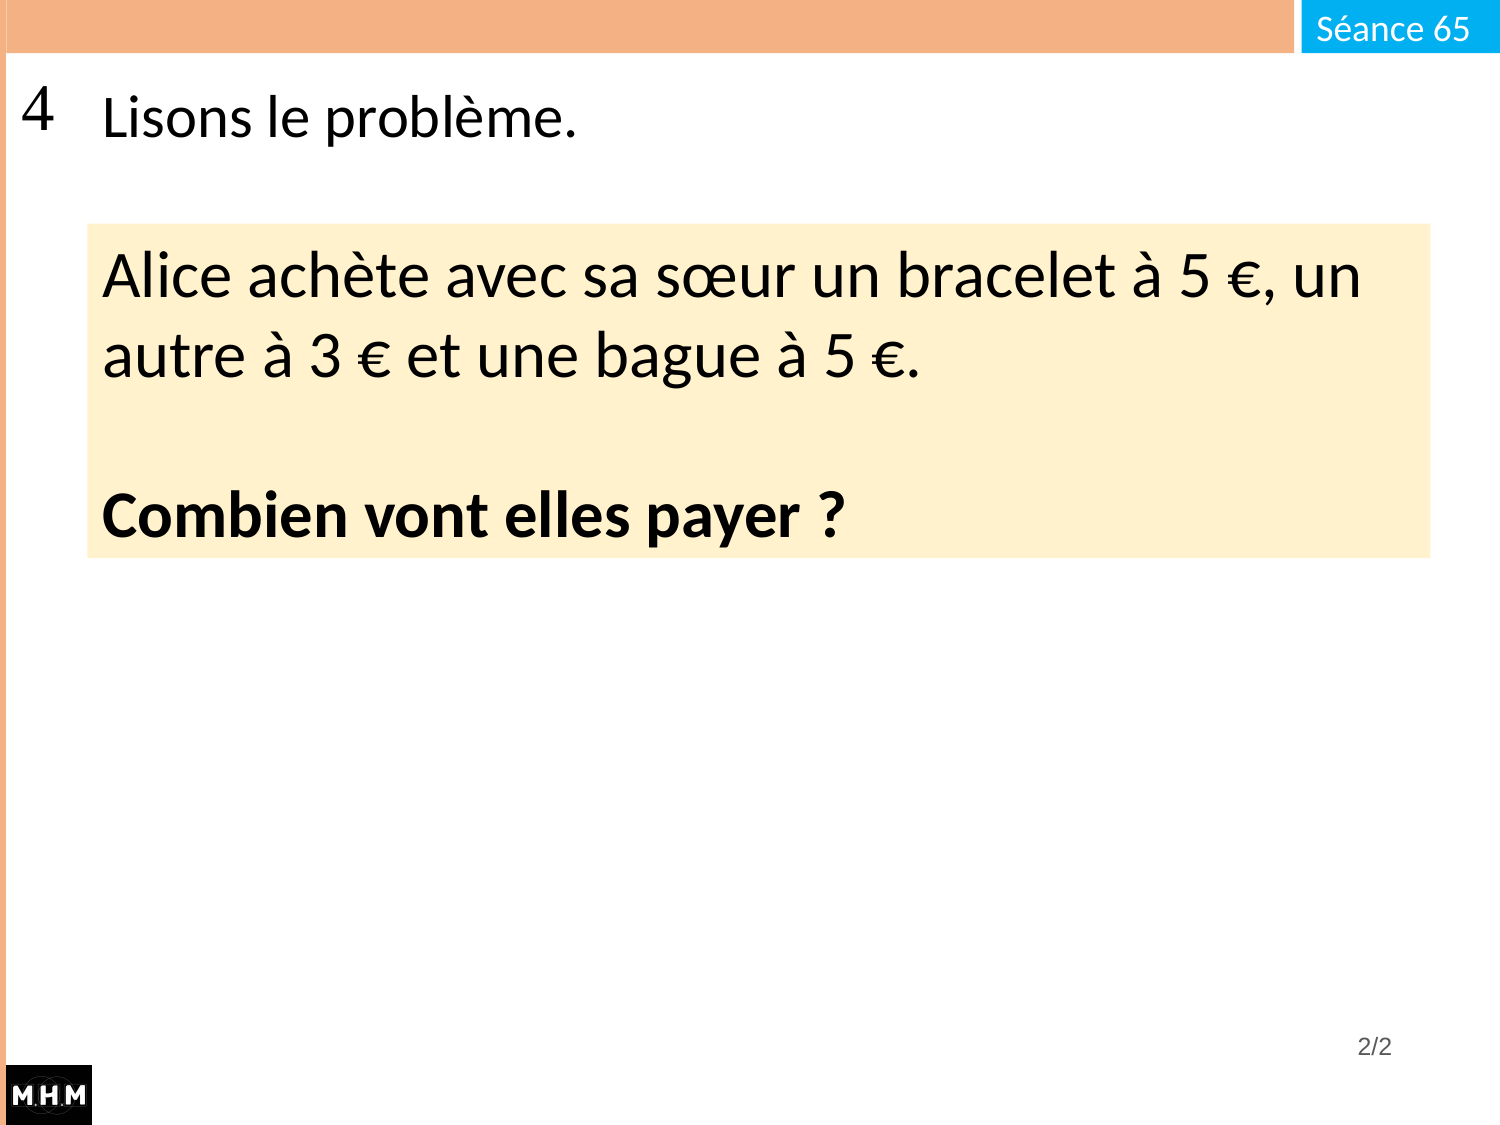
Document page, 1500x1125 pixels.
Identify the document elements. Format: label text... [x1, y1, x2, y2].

picture [6, 1065, 92, 1125]
title Lisons le problème. [87, 32, 1382, 158]
text_box Alice achète avec sa sœur un bracelet à 5 €, un autre à 3 € et une bague à 5 €. Combien vont elles payer ? [87, 223, 1431, 559]
text_box 2/2 [1337, 1022, 1413, 1068]
